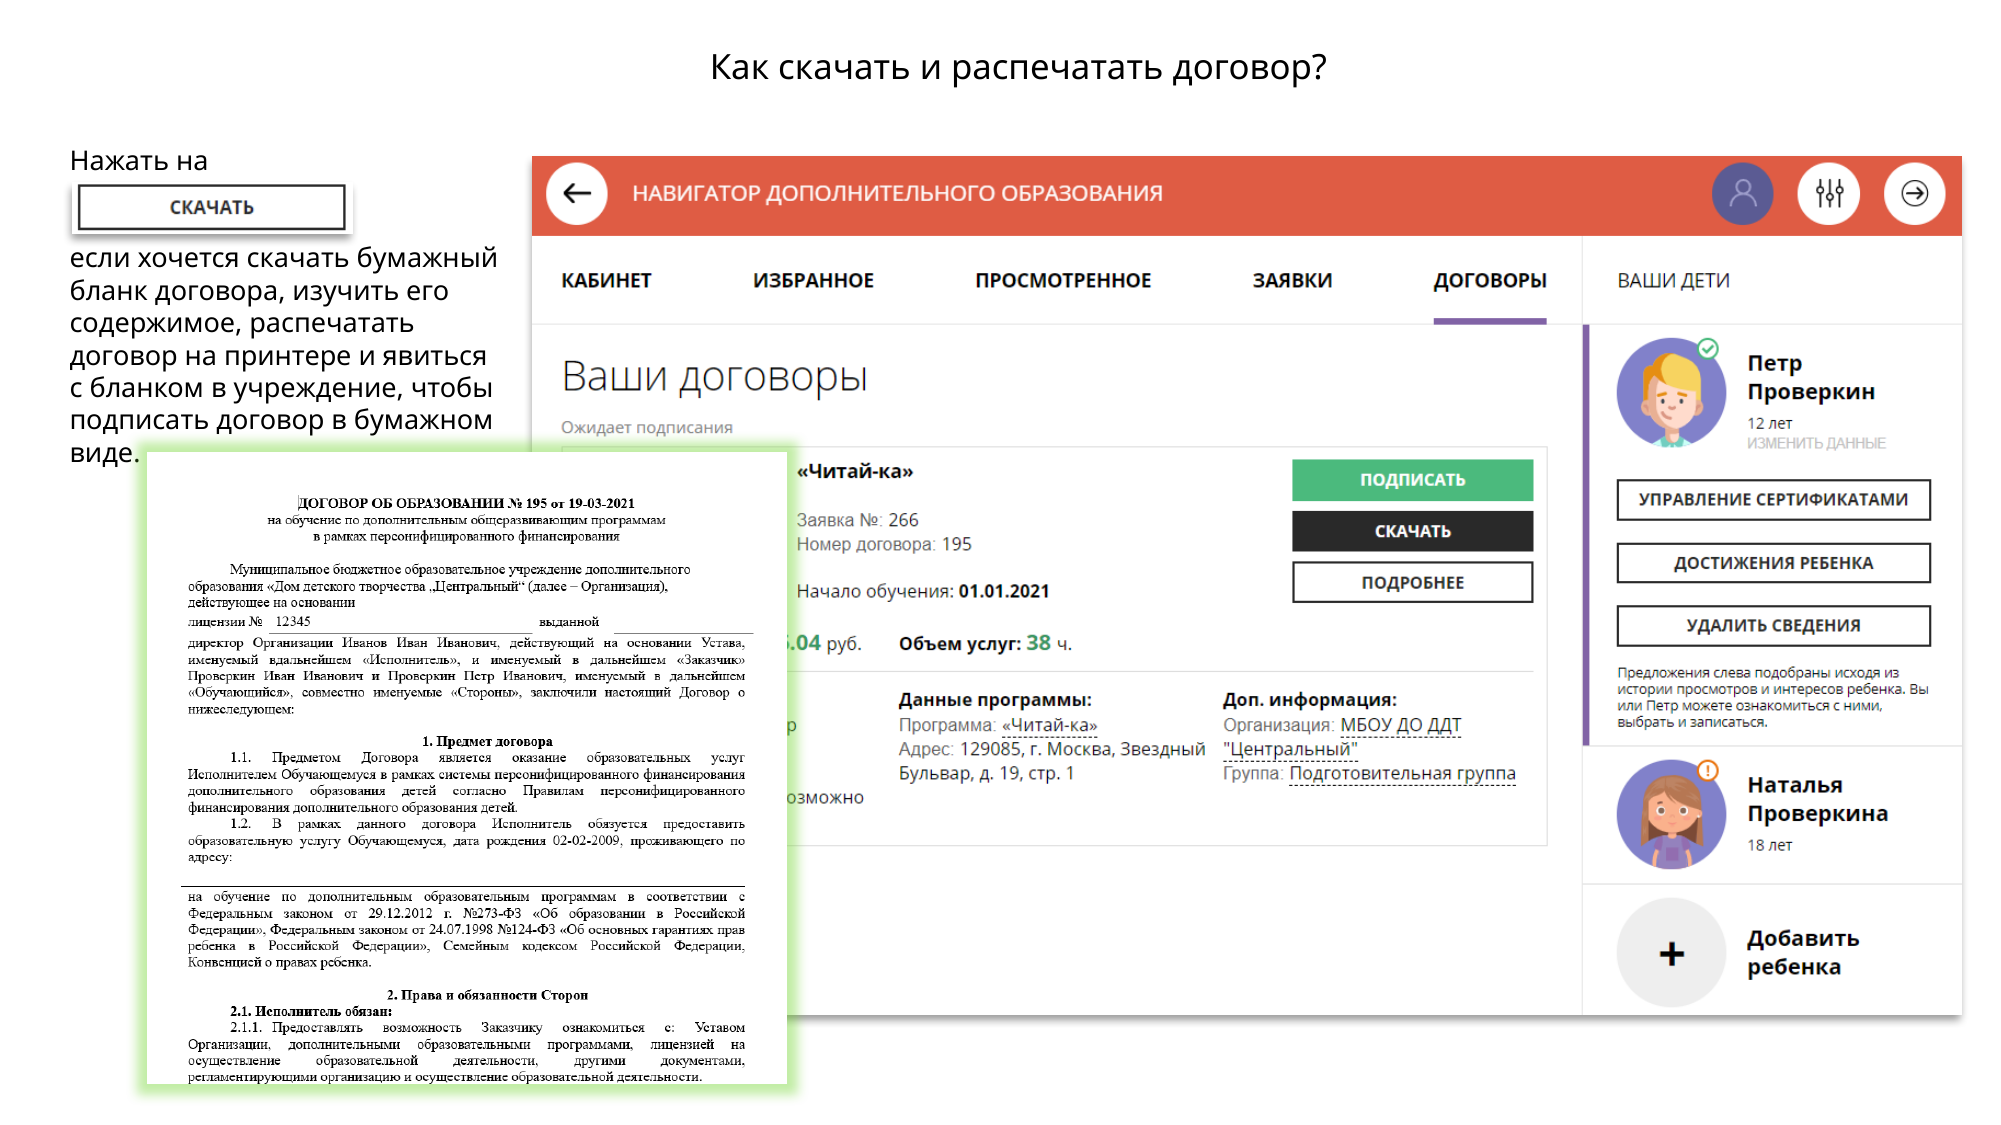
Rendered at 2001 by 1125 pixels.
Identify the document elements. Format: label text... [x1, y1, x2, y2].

text_box Нажать на если хочется скачать бумажный бланк договора, изучить его содержимое, распечатать договор на принтере и явиться с бланком в учреждение, чтобы подписать договор в бумажном виде. [54, 135, 519, 476]
picture [72, 182, 353, 234]
picture [147, 156, 1962, 1084]
title Как скачать и распечатать договор? [75, 41, 1962, 95]
